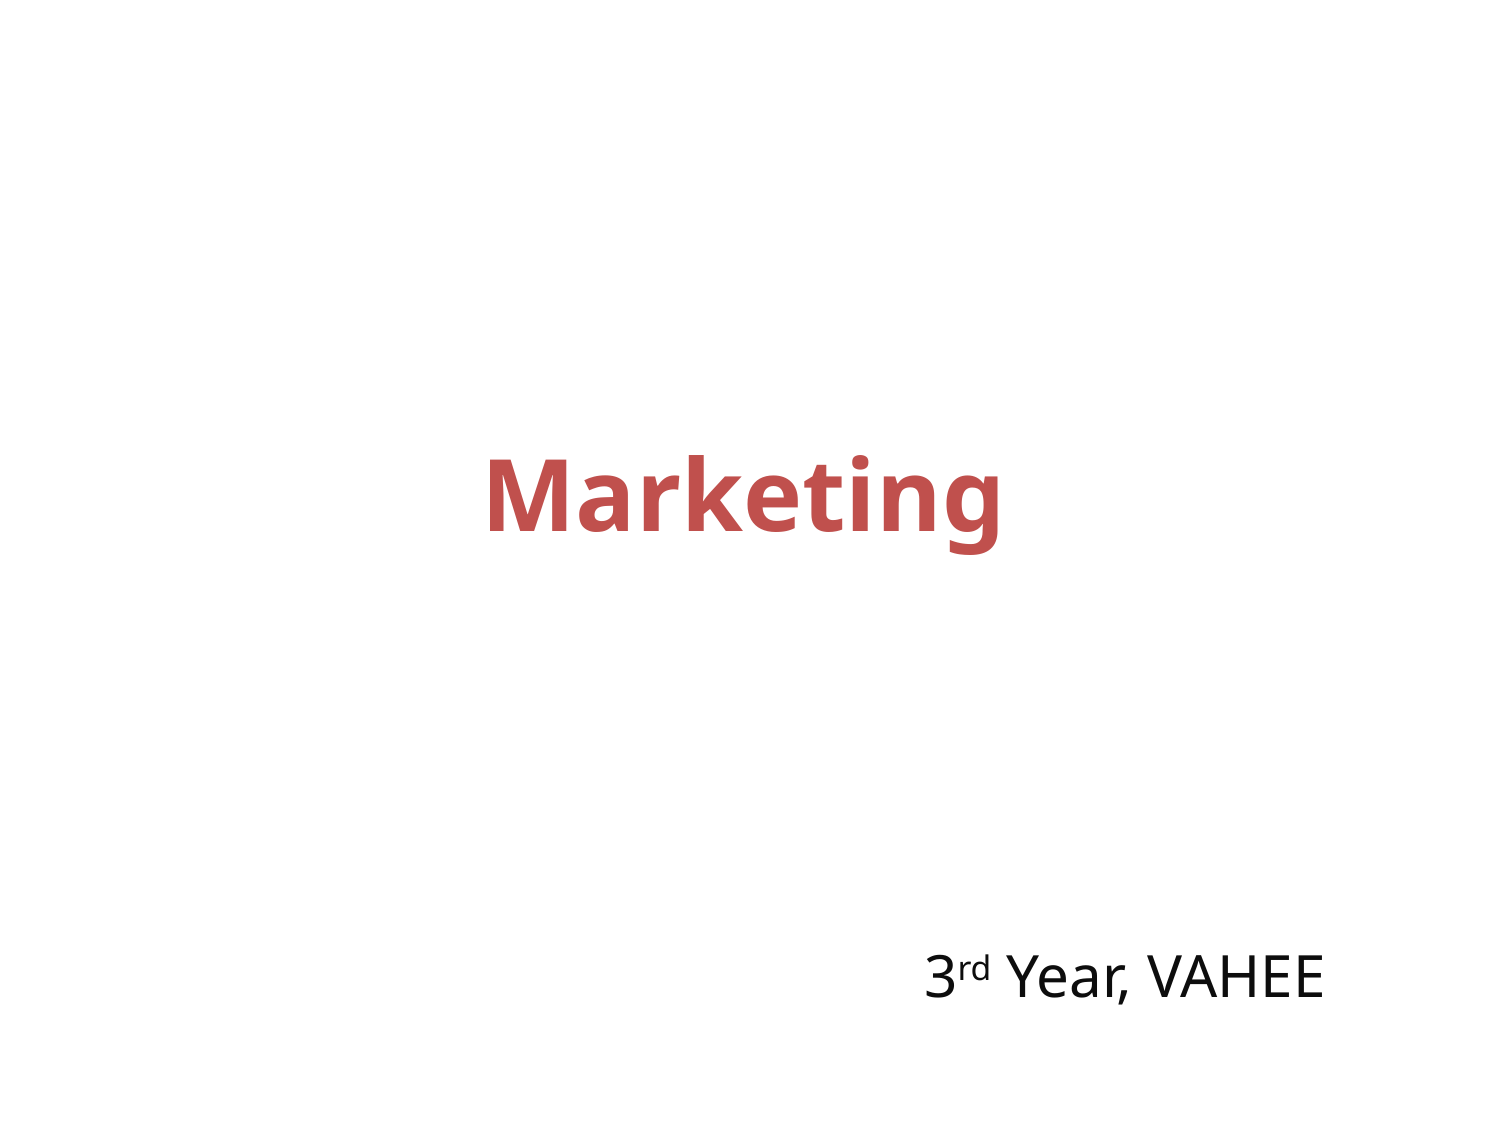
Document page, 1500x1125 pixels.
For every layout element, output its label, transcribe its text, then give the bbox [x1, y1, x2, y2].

title Marketing [50, 371, 1438, 613]
subtitle 3rd Year, VAHEE [699, 849, 1500, 1038]
